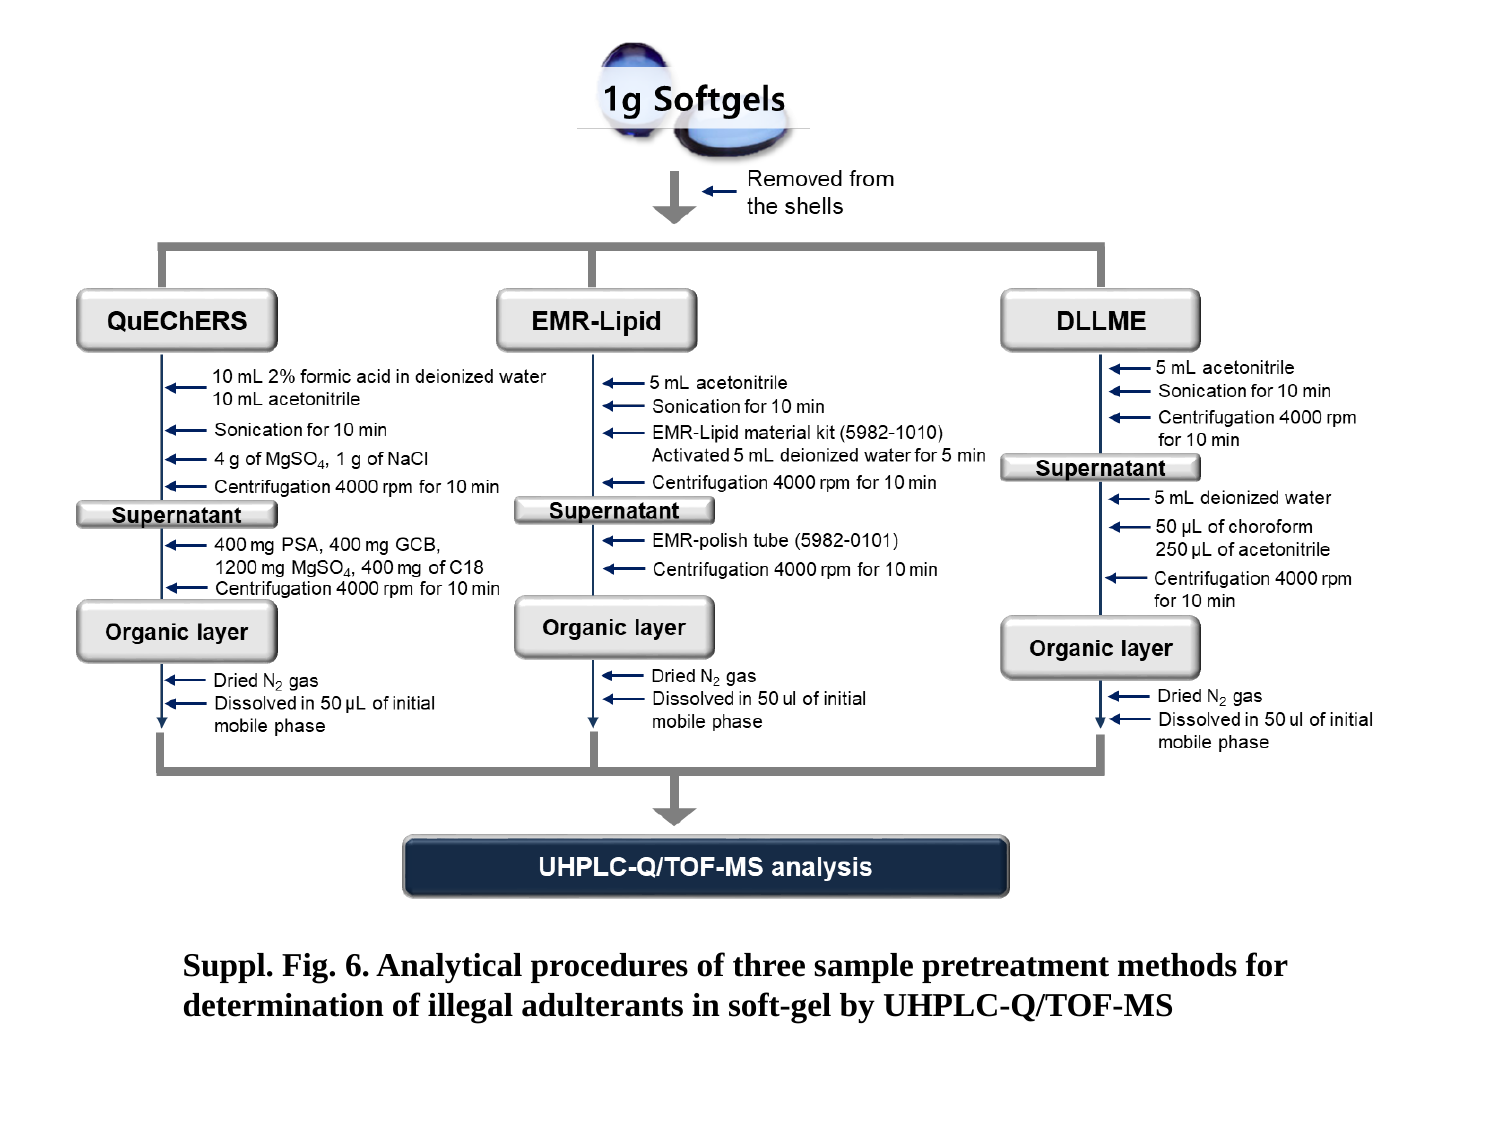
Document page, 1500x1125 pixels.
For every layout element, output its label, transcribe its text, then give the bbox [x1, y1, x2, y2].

text_box Suppl. Fig. 6. Analytical procedures of three sample pretreatment methods for determination of illegal adulterants in soft-gel by UHPLC-Q/TOF-MS [182, 942, 1290, 1023]
picture [74, 33, 1468, 900]
